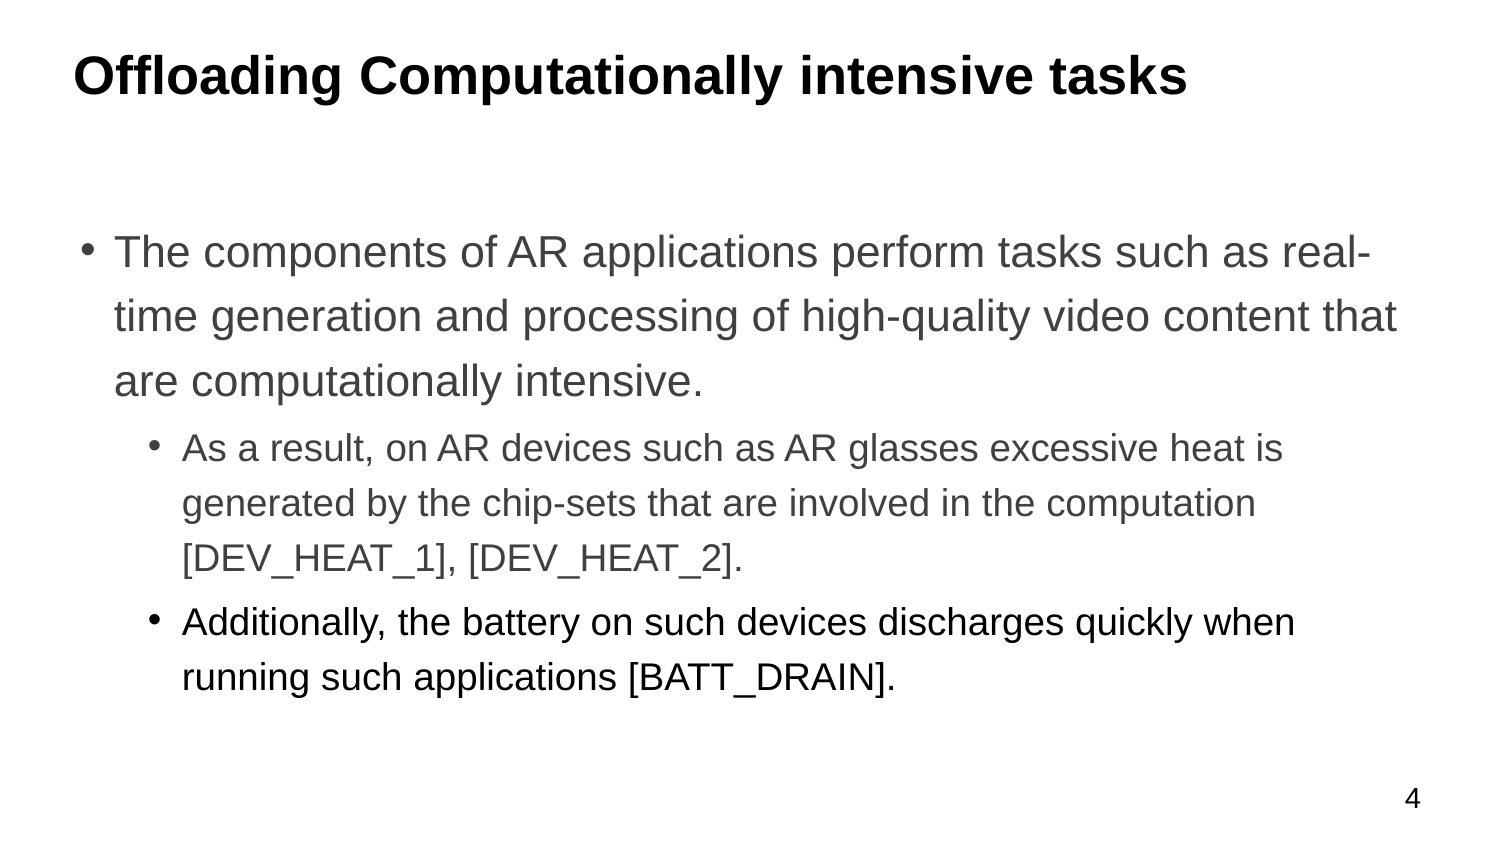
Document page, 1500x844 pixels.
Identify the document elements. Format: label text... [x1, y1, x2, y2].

title Offloading Computationally intensive tasks [58, 15, 1456, 110]
text_box The components of AR applications perform tasks such as real-time generation and processing of high-quality video content that are computationally intensive. As a result, on AR devices such as AR glasses excessive heat is generated by the chip-sets that are involved in the computation [DEV_HEAT_1], [DEV_HEAT_2]. Additionally, the battery on such devices discharges quickly when running such applications [BATT_DRAIN]. [65, 204, 1435, 719]
slide_number 4 [1389, 764, 1480, 830]
